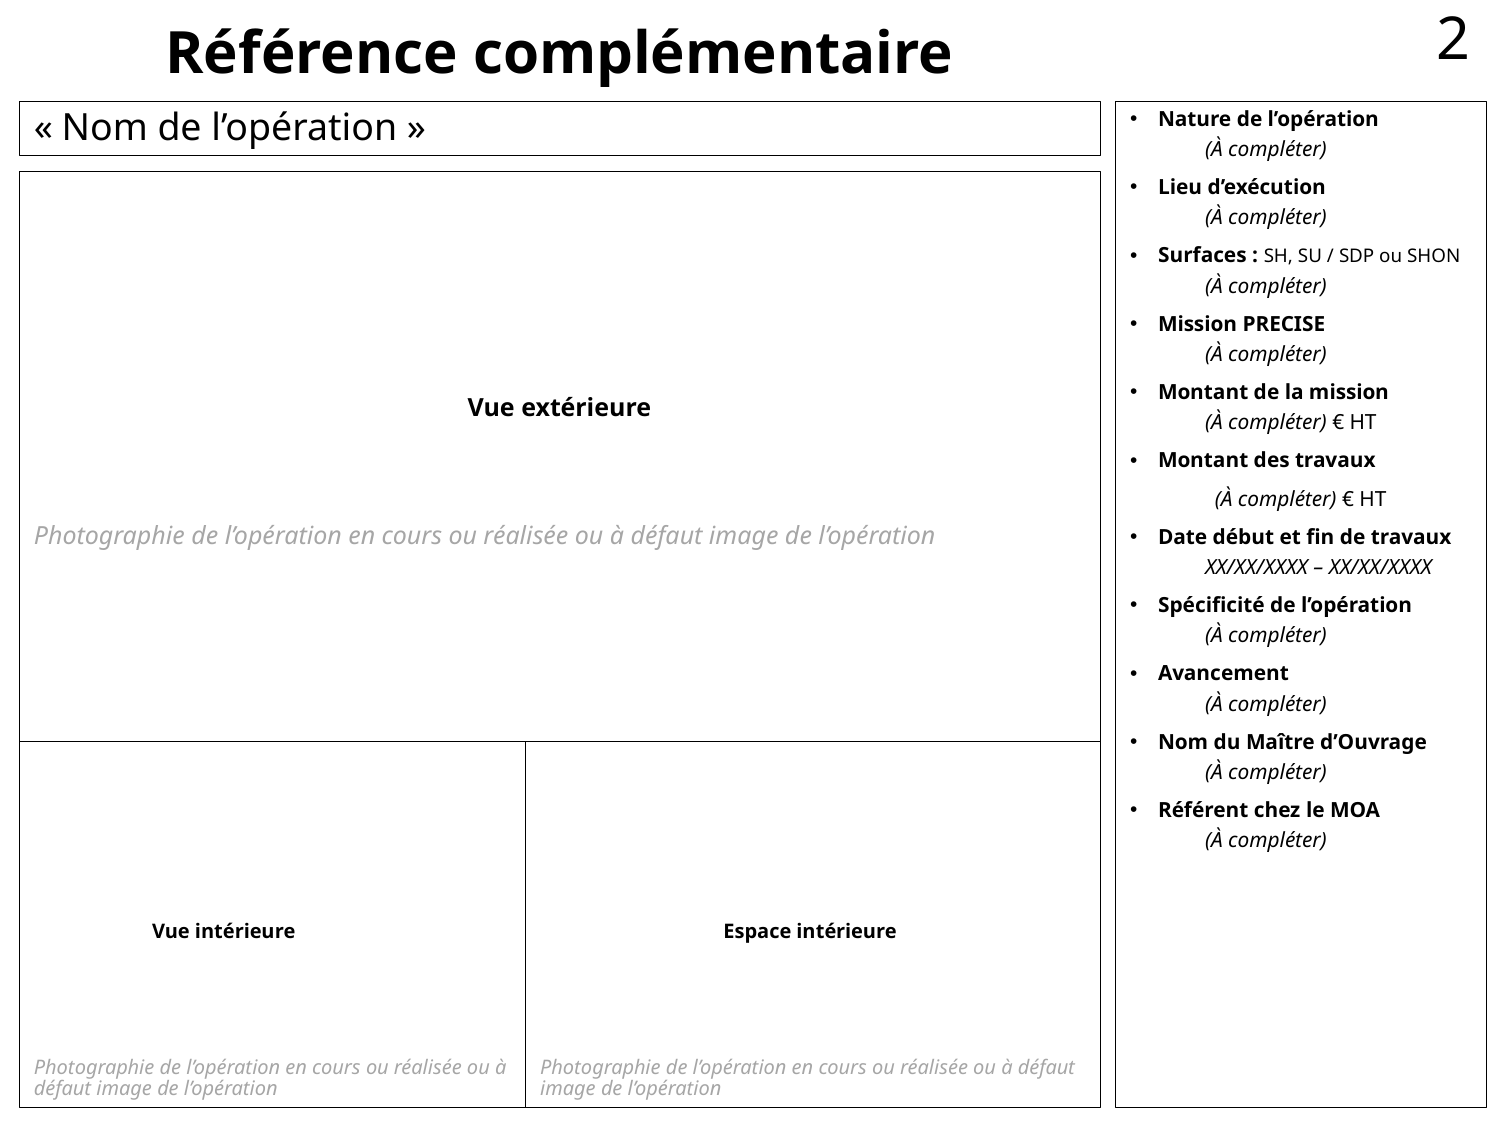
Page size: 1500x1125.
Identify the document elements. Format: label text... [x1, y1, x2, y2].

text_box Espace intérieure Photographie de l’opération en cours ou réalisée ou à défaut image de l’opération [525, 741, 1101, 1108]
list Nature de l’opération (À compléter) Lieu d’exécution (À compléter) Surfaces : SH, SU / SDP ou SHON (À compléter) Mission PRECISE (À compléter) Montant de la mission (À compléter) € HT Montant des travaux (À compléter) € HT Date début et fin de travaux XX/XX/XXXX – XX/XX/XXXX Spécificité de l’opération (À compléter) Avancement (À compléter) Nom du Maître d’Ouvrage (À compléter) Référent chez le MOA (À compléter) [1115, 100, 1486, 1108]
list 2 [1407, 1, 1500, 81]
text_box Référence complémentaire [0, 0, 1235, 106]
list Vue extérieure Photographie de l’opération en cours ou réalisée ou à défaut image de l’opération [18, 171, 1101, 741]
text_box Vue intérieure Photographie de l’opération en cours ou réalisée ou à défaut image de l’opération [18, 741, 525, 1108]
list « Nom de l’opération » [18, 106, 1101, 156]
